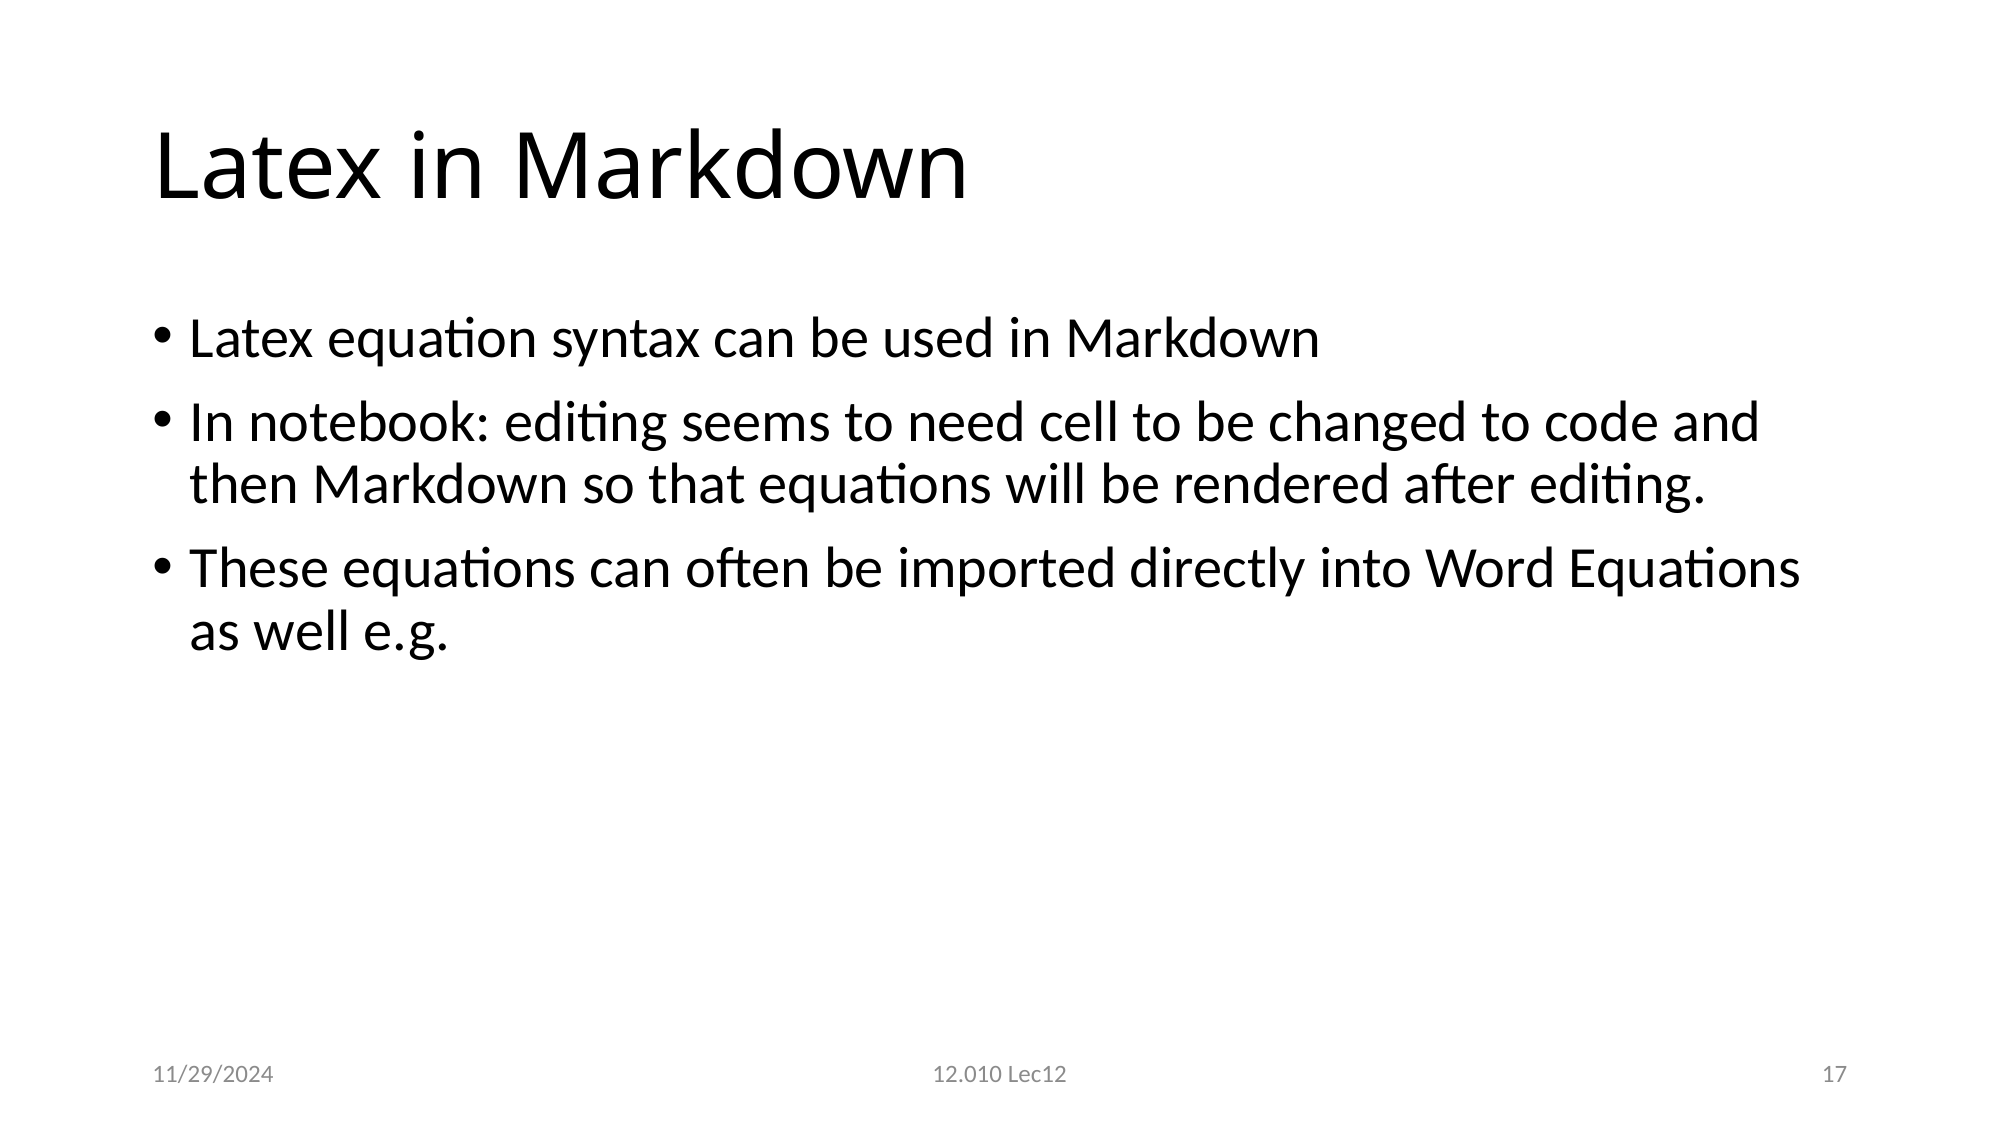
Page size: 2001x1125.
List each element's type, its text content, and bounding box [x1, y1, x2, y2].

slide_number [137, 1042, 588, 1103]
footer 12.010 Lec12 [662, 1042, 1338, 1103]
title Latex in Markdown [137, 59, 1863, 278]
slide_number 17 [1412, 1042, 1863, 1103]
